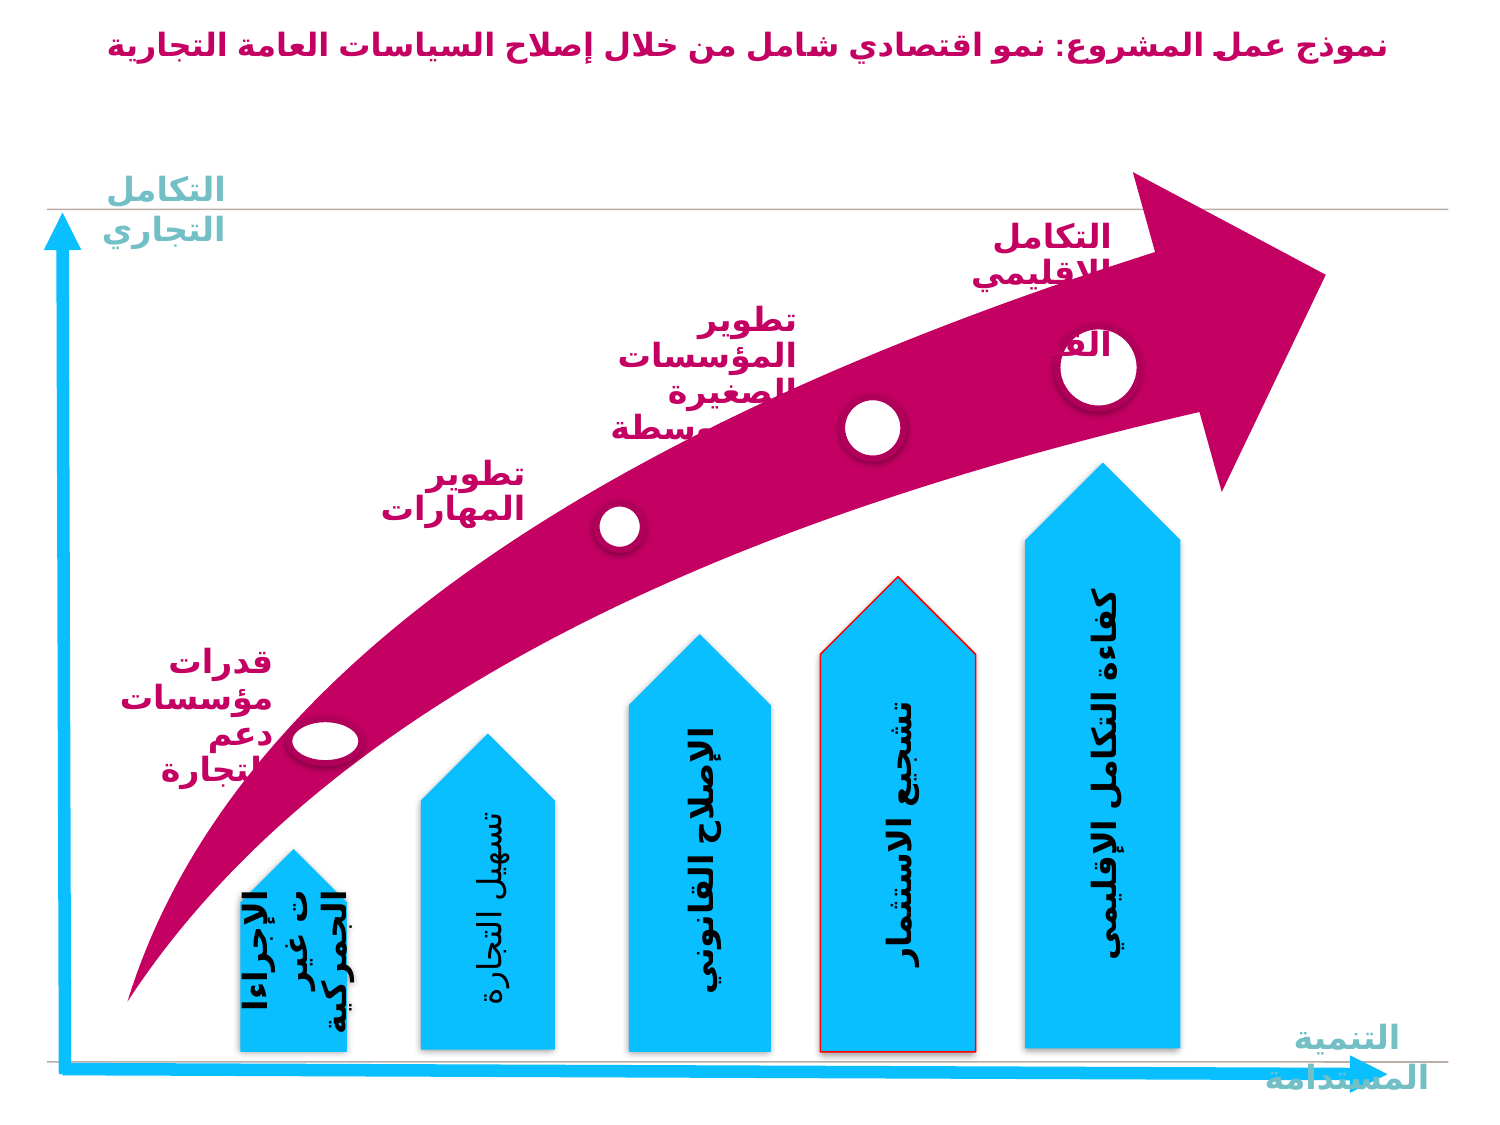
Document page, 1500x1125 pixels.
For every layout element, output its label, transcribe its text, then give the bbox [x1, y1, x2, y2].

title نموذج عمل المشروع: نمو اقتصادي شامل من خلال إصلاح السياسات العامة التجارية [24, 18, 1471, 91]
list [66, 205, 1366, 932]
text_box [62, 212, 66, 1075]
text_box التنمية المستدامة [1223, 1008, 1471, 1104]
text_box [70, 1068, 1388, 1075]
text_box الإجراءات غير الجمركية [239, 941, 348, 1053]
text_box كفاءة التكامل الإقليمي [1024, 941, 1182, 1050]
text_box الإصلاح القانوني [627, 941, 772, 1053]
text_box التكامل التجاري [37, 160, 241, 256]
text_box تسهيل التجارة [420, 941, 556, 1051]
text_box تشجيع الاستثمار [819, 941, 977, 1053]
